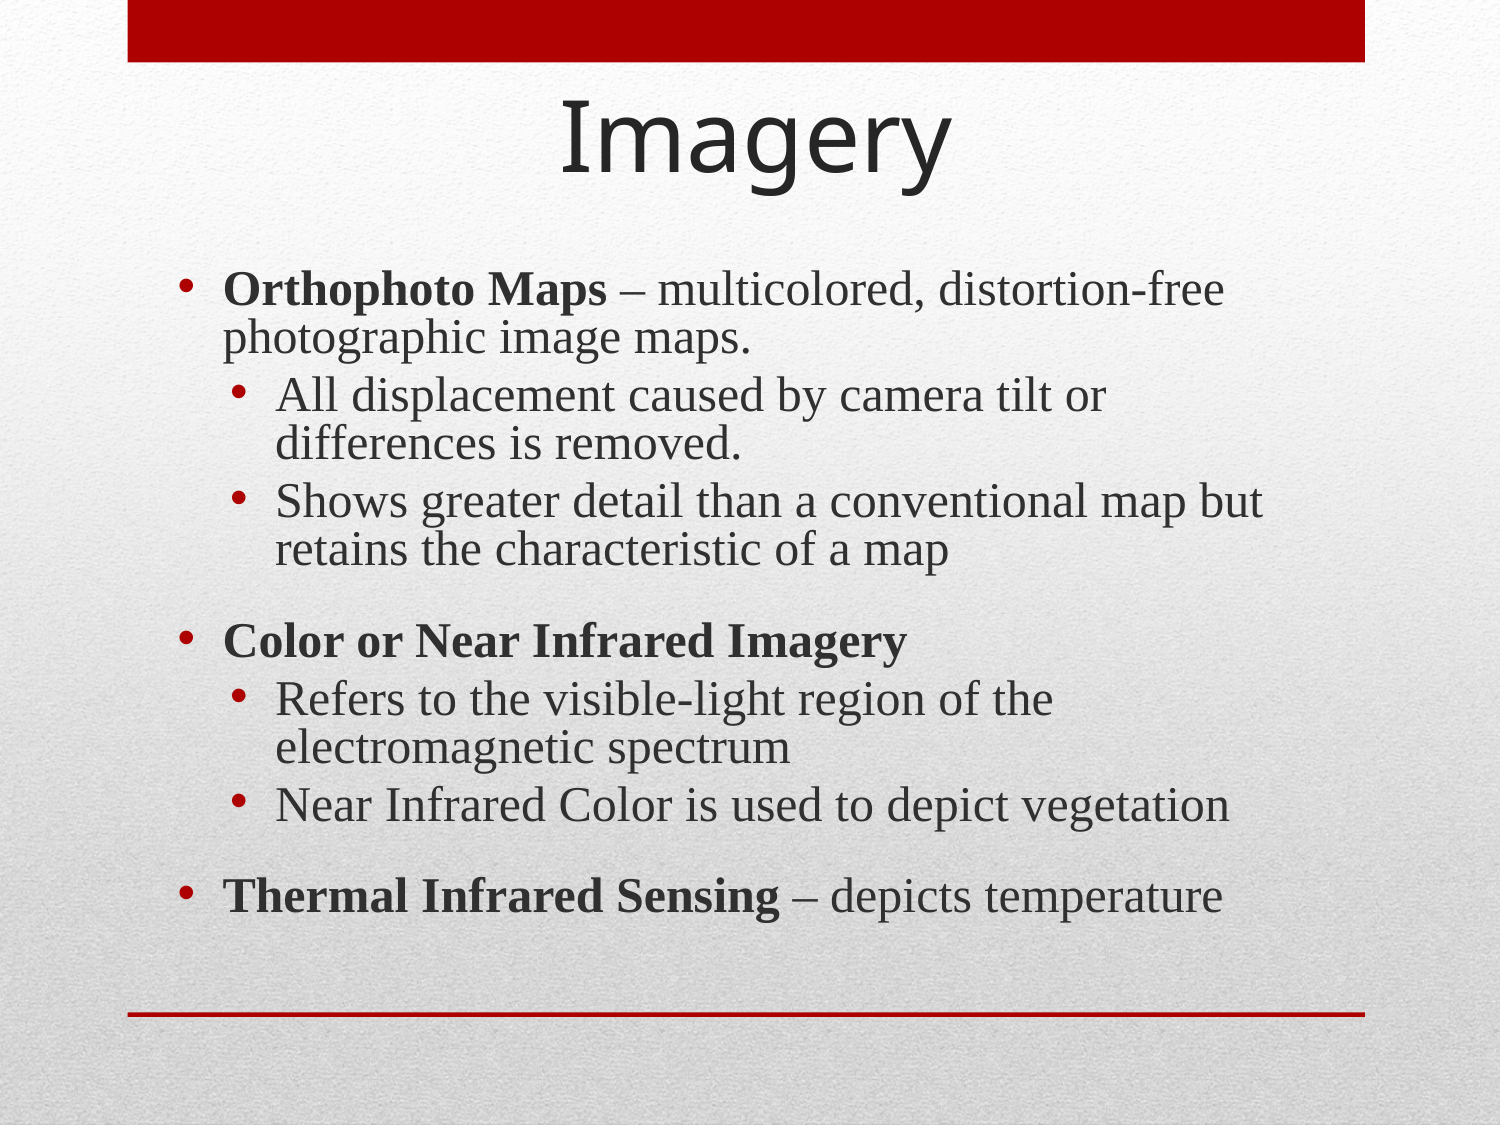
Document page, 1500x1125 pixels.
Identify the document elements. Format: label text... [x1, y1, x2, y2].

title Imagery [150, 12, 1363, 200]
list Orthophoto Maps – multicolored, distortion-free photographic image maps. All displacement caused by camera tilt or differences is removed. Shows greater detail than a conventional map but retains the characteristic of a map Color or Near Infrared Imagery Refers to the visible-light region of the electromagnetic spectrum Near Infrared Color is used to depict vegetation Thermal Infrared Sensing – depicts temperature [162, 112, 1325, 1125]
